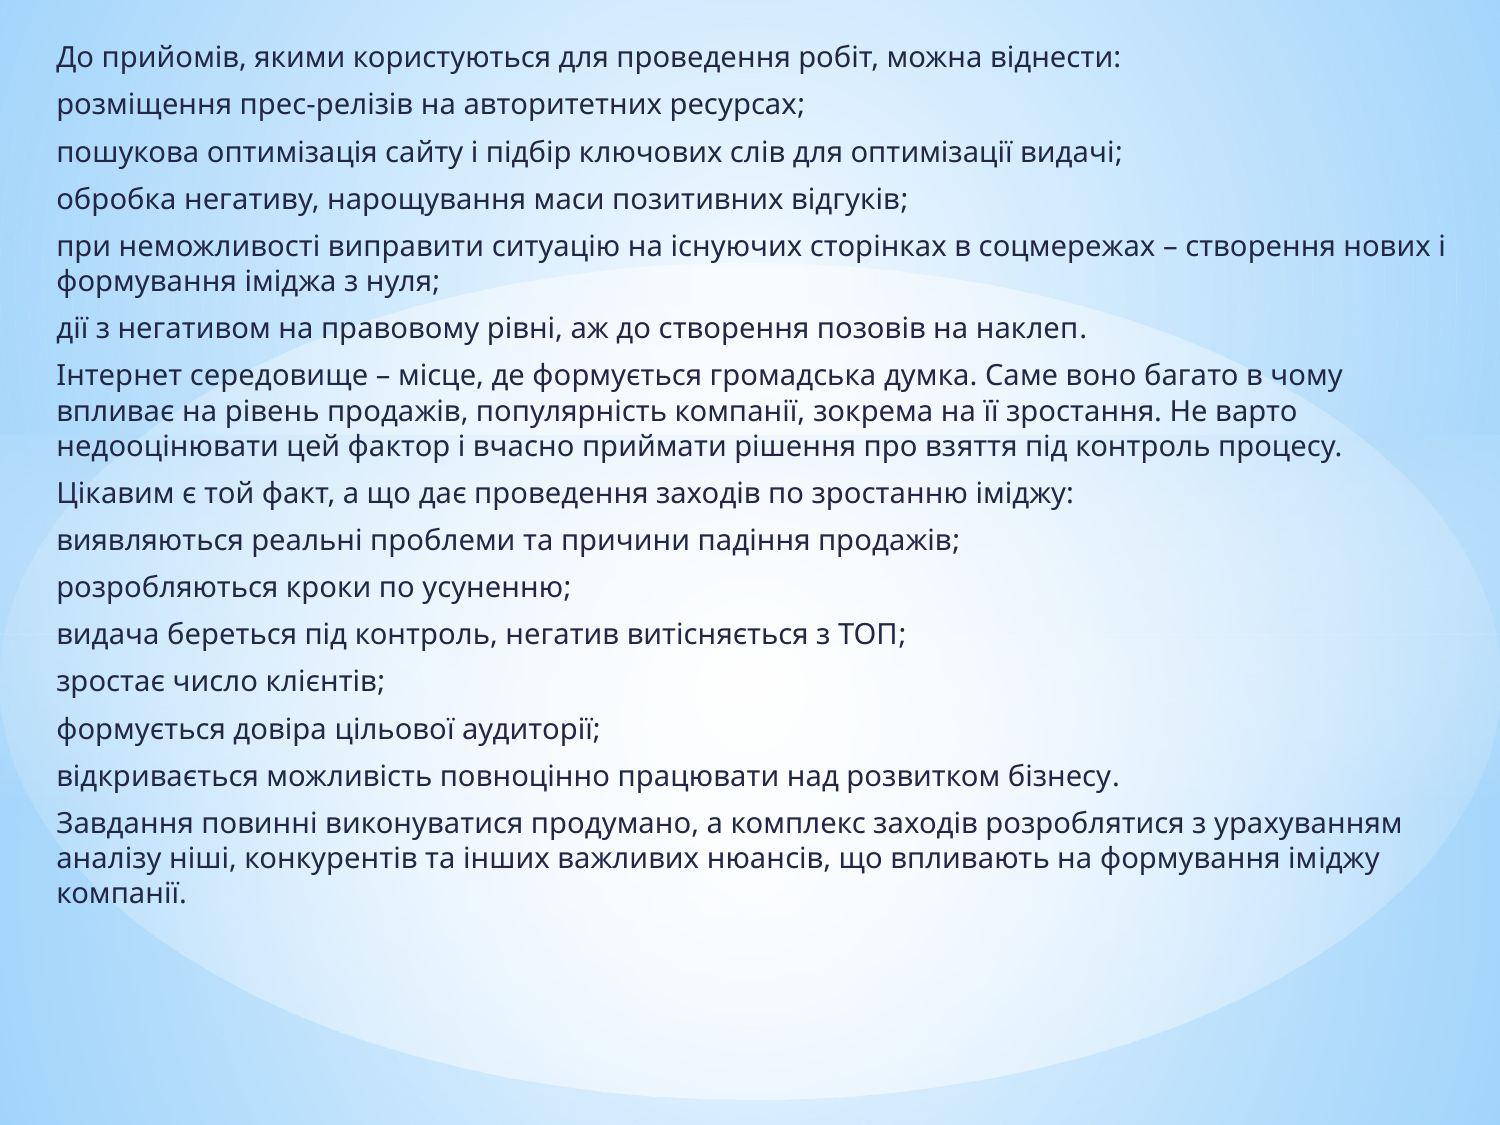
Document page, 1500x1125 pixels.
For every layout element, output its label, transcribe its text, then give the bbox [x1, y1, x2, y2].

subtitle До прийомів, якими користуються для проведення робіт, можна віднести: розміщення прес-релізів на авторитетних ресурсах; пошукова оптимізація сайту і підбір ключових слів для оптимізації видачі; обробка негативу, нарощування маси позитивних відгуків; при неможливості виправити ситуацію на існуючих сторінках в соцмережах – створення нових і формування іміджа з нуля; дії з негативом на правовому рівні, аж до створення позовів на наклеп. Інтернет середовище – місце, де формується громадська думка. Саме воно багато в чому впливає на рівень продажів, популярність компанії, зокрема на її зростання. Не варто недооцінювати цей фактор і вчасно приймати рішення про взяття під контроль процесу. Цікавим є той факт, а що дає проведення заходів по зростанню іміджу: виявляються реальні проблеми та причини падіння продажів; розробляються кроки по усуненню; видача береться під контроль, негатив витісняється з ТОП; зростає число клієнтів; формується довіра цільової аудиторії; відкривається можливість повноцінно працювати над розвитком бізнесу. Завдання повинні виконуватися продумано, а комплекс заходів розроблятися з урахуванням аналізу ніші, конкурентів та інших важливих нюансів, що впливають на формування іміджу компанії. [41, 30, 1471, 1094]
